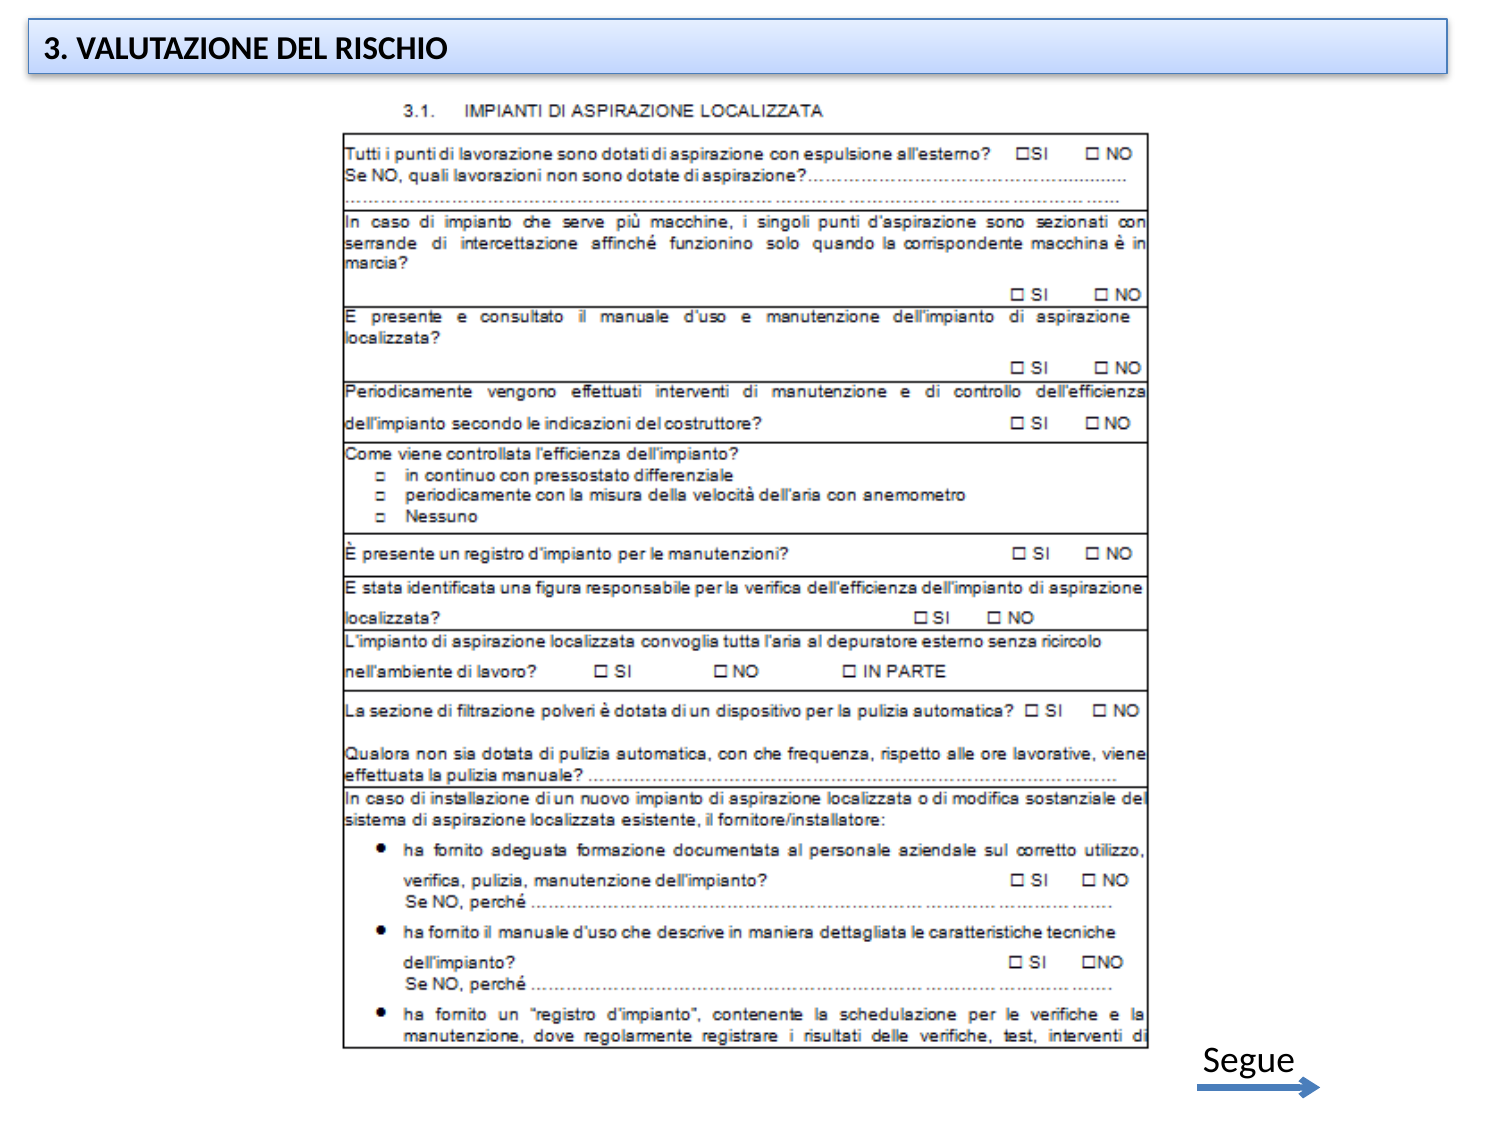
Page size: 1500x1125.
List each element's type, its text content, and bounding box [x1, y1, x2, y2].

text_box 3. VALUTAZIONE DEL RISCHIO [28, 18, 1448, 74]
text_box Segue [1188, 1027, 1311, 1088]
picture [318, 92, 1158, 1059]
